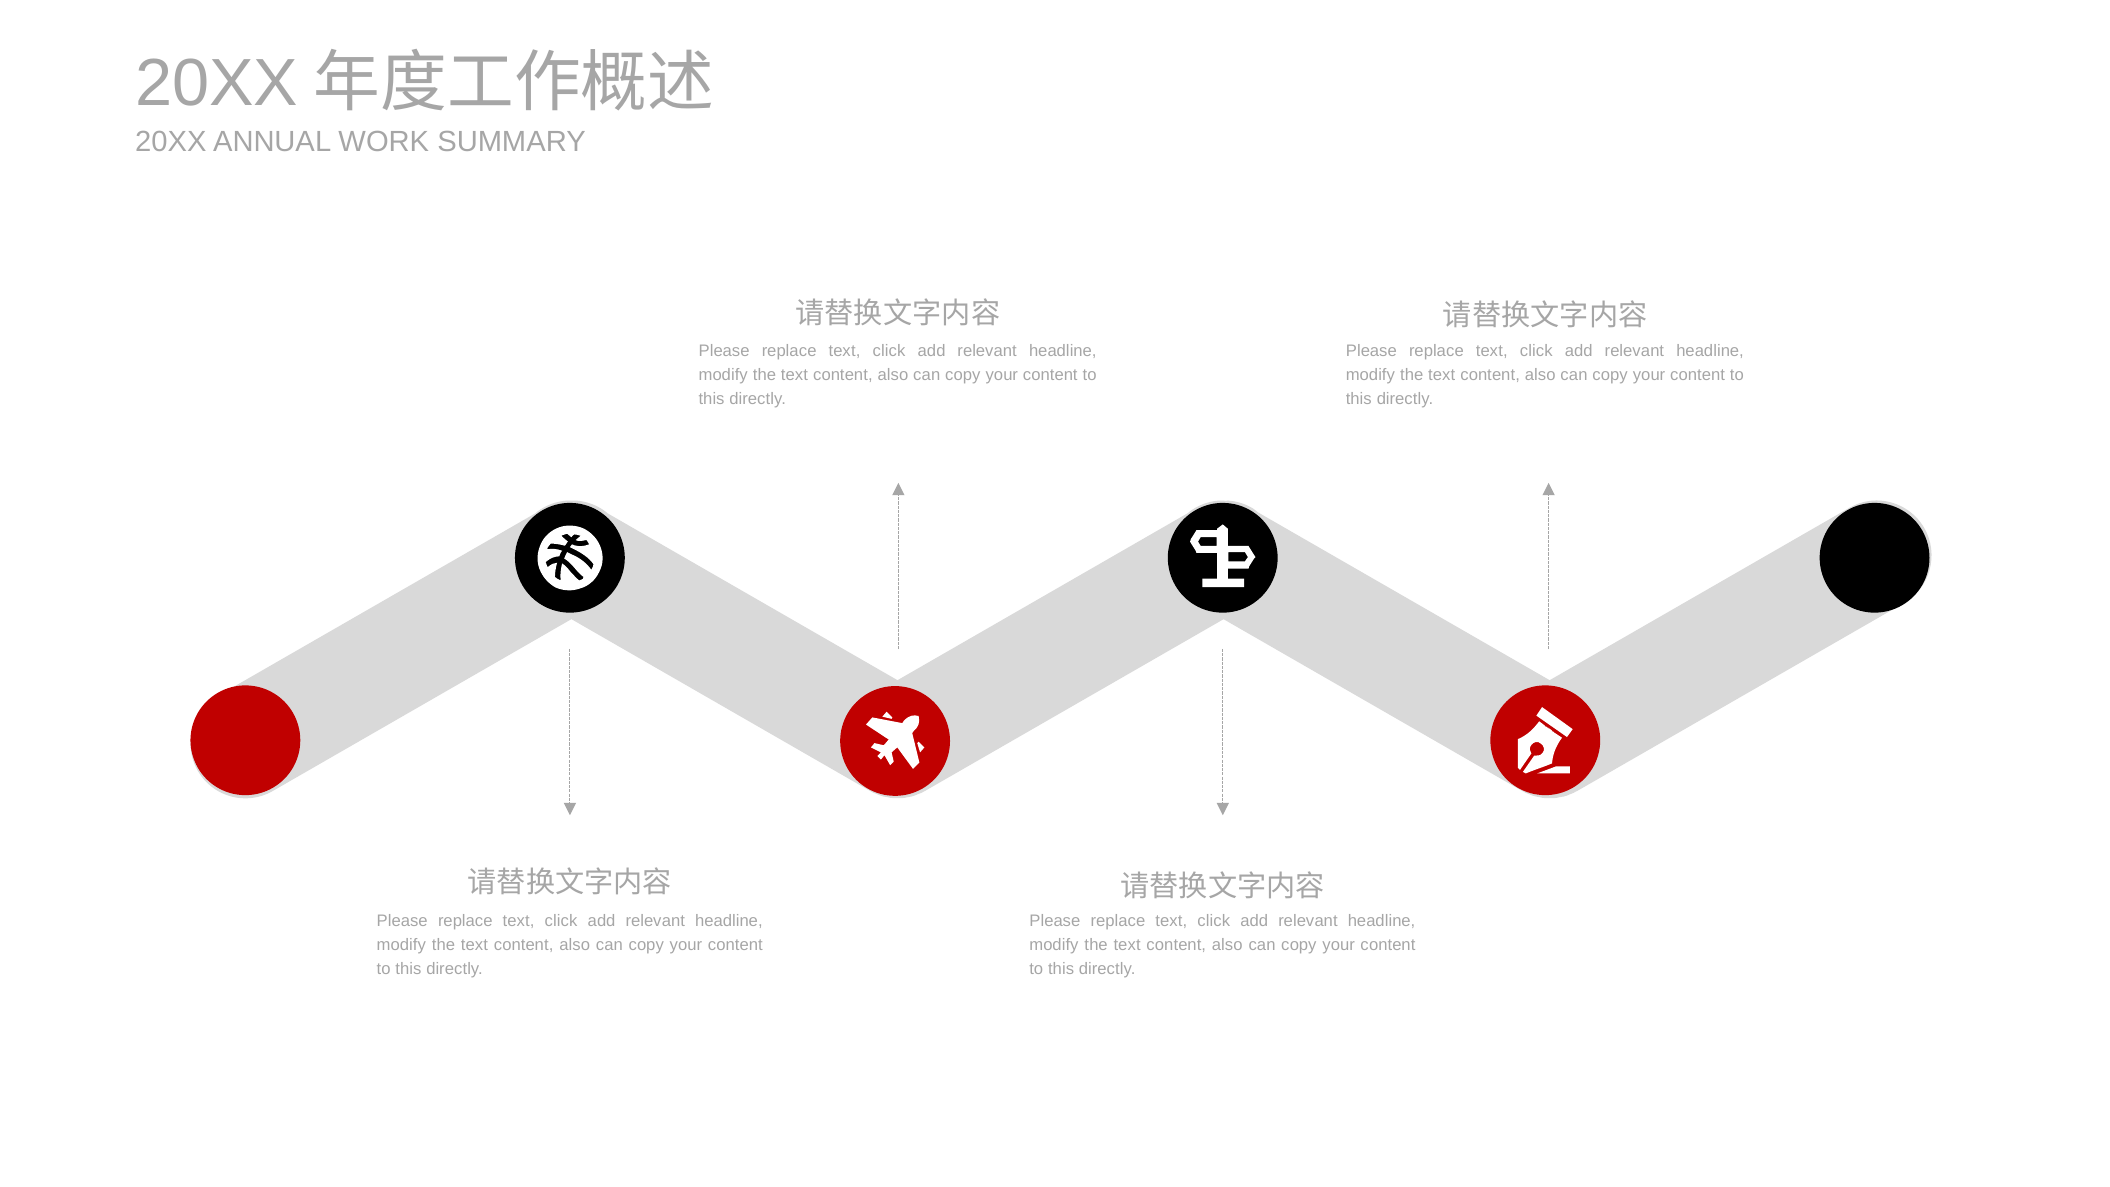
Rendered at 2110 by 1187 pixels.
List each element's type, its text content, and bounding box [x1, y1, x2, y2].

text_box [361, 849, 779, 985]
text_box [1014, 853, 1431, 985]
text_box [190, 268, 1930, 1030]
text_box 20XX ANNUAL WORK SUMMARY [135, 122, 596, 158]
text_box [1331, 282, 1760, 415]
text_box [683, 280, 1113, 415]
text_box 20XX年度工作概述 [135, 38, 783, 119]
